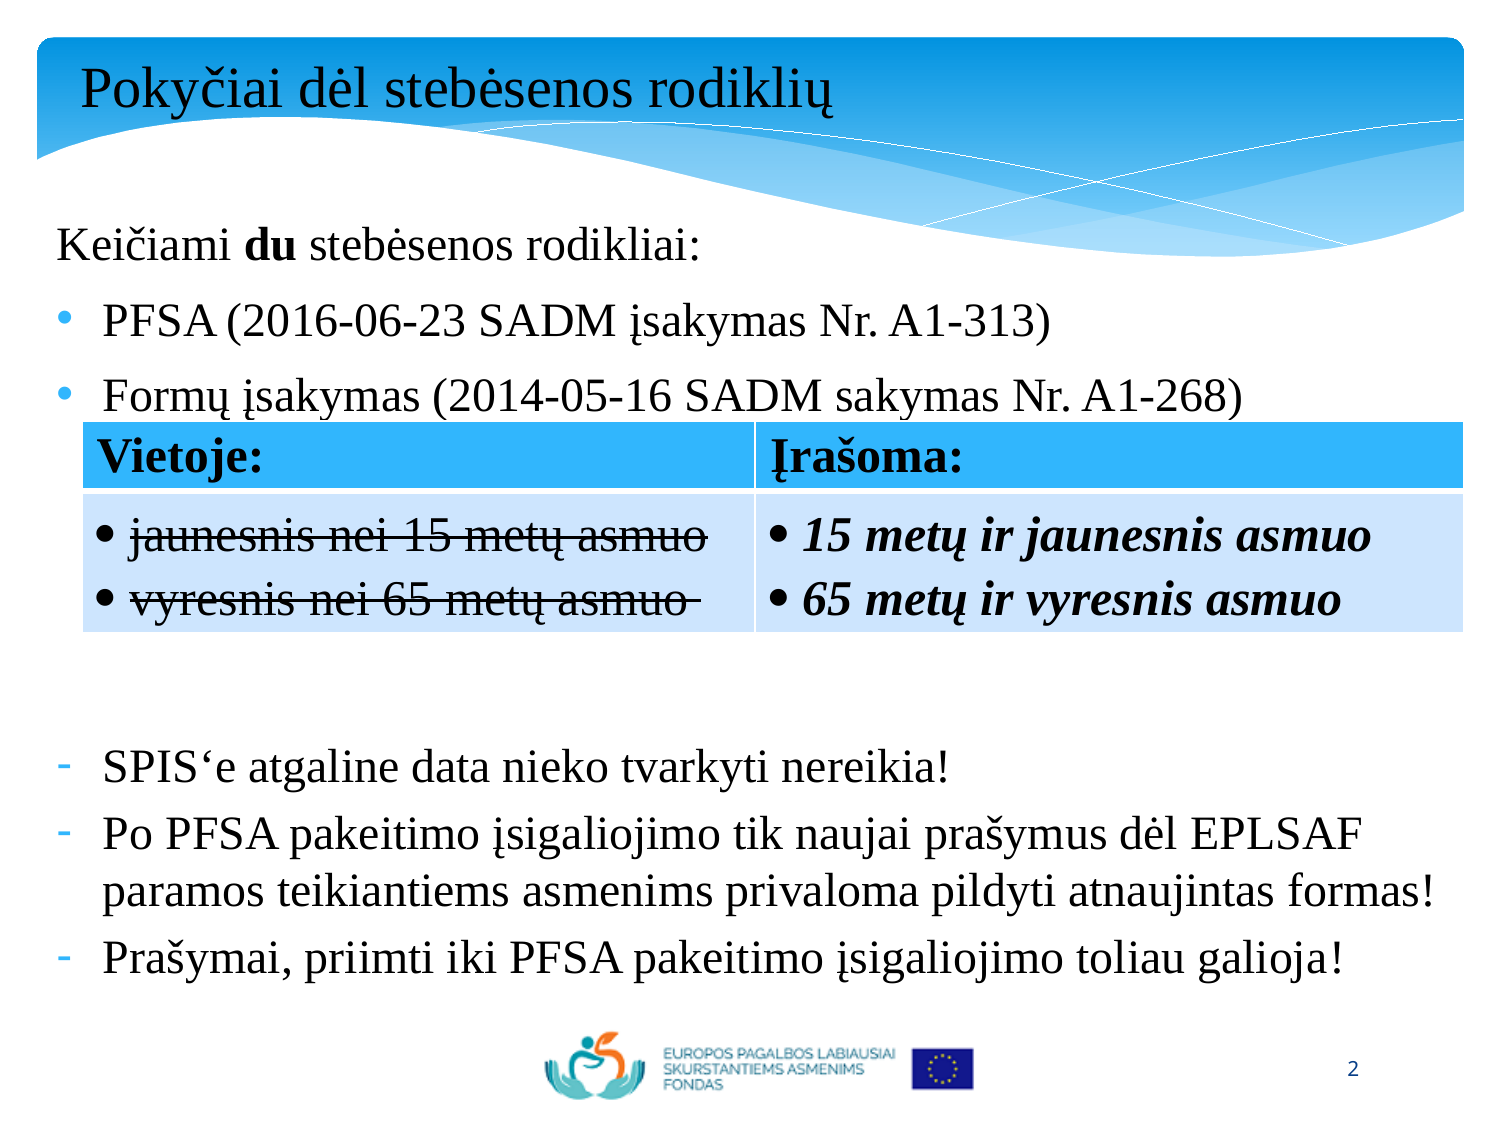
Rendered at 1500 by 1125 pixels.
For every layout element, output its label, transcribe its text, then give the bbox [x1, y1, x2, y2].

table_cell  jaunesnis nei 15 metų asmuo  vyresnis nei 65 metų asmuo [83, 494, 754, 632]
list Keičiami du stebėsenos rodikliai: PFSA (2016-06-23 SADM įsakymas Nr. A1-313) Formų įsakymas (2014-05-16 SADM sakymas Nr. A1-268) SPIS‘e atgaline data nieko tvarkyti nereikia! Po PFSA pakeitimo įsigaliojimo tik naujai prašymus dėl EPLSAF paramos teikiantiems asmenims privaloma pildyti atnaujintas formas! Prašymai, priimti iki PFSA pakeitimo įsigaliojimo toliau galioja! [41, 196, 1459, 1018]
table_header Įrašoma: [756, 422, 1463, 488]
picture [537, 1020, 985, 1111]
table_cell  15 metų ir jaunesnis asmuo  65 metų ir vyresnis asmuo [756, 494, 1463, 632]
title Pokyčiai dėl stebėsenos rodiklių [64, 30, 1415, 138]
slide_number 2 [1257, 1039, 1449, 1100]
table_header Vietoje: [83, 422, 754, 488]
